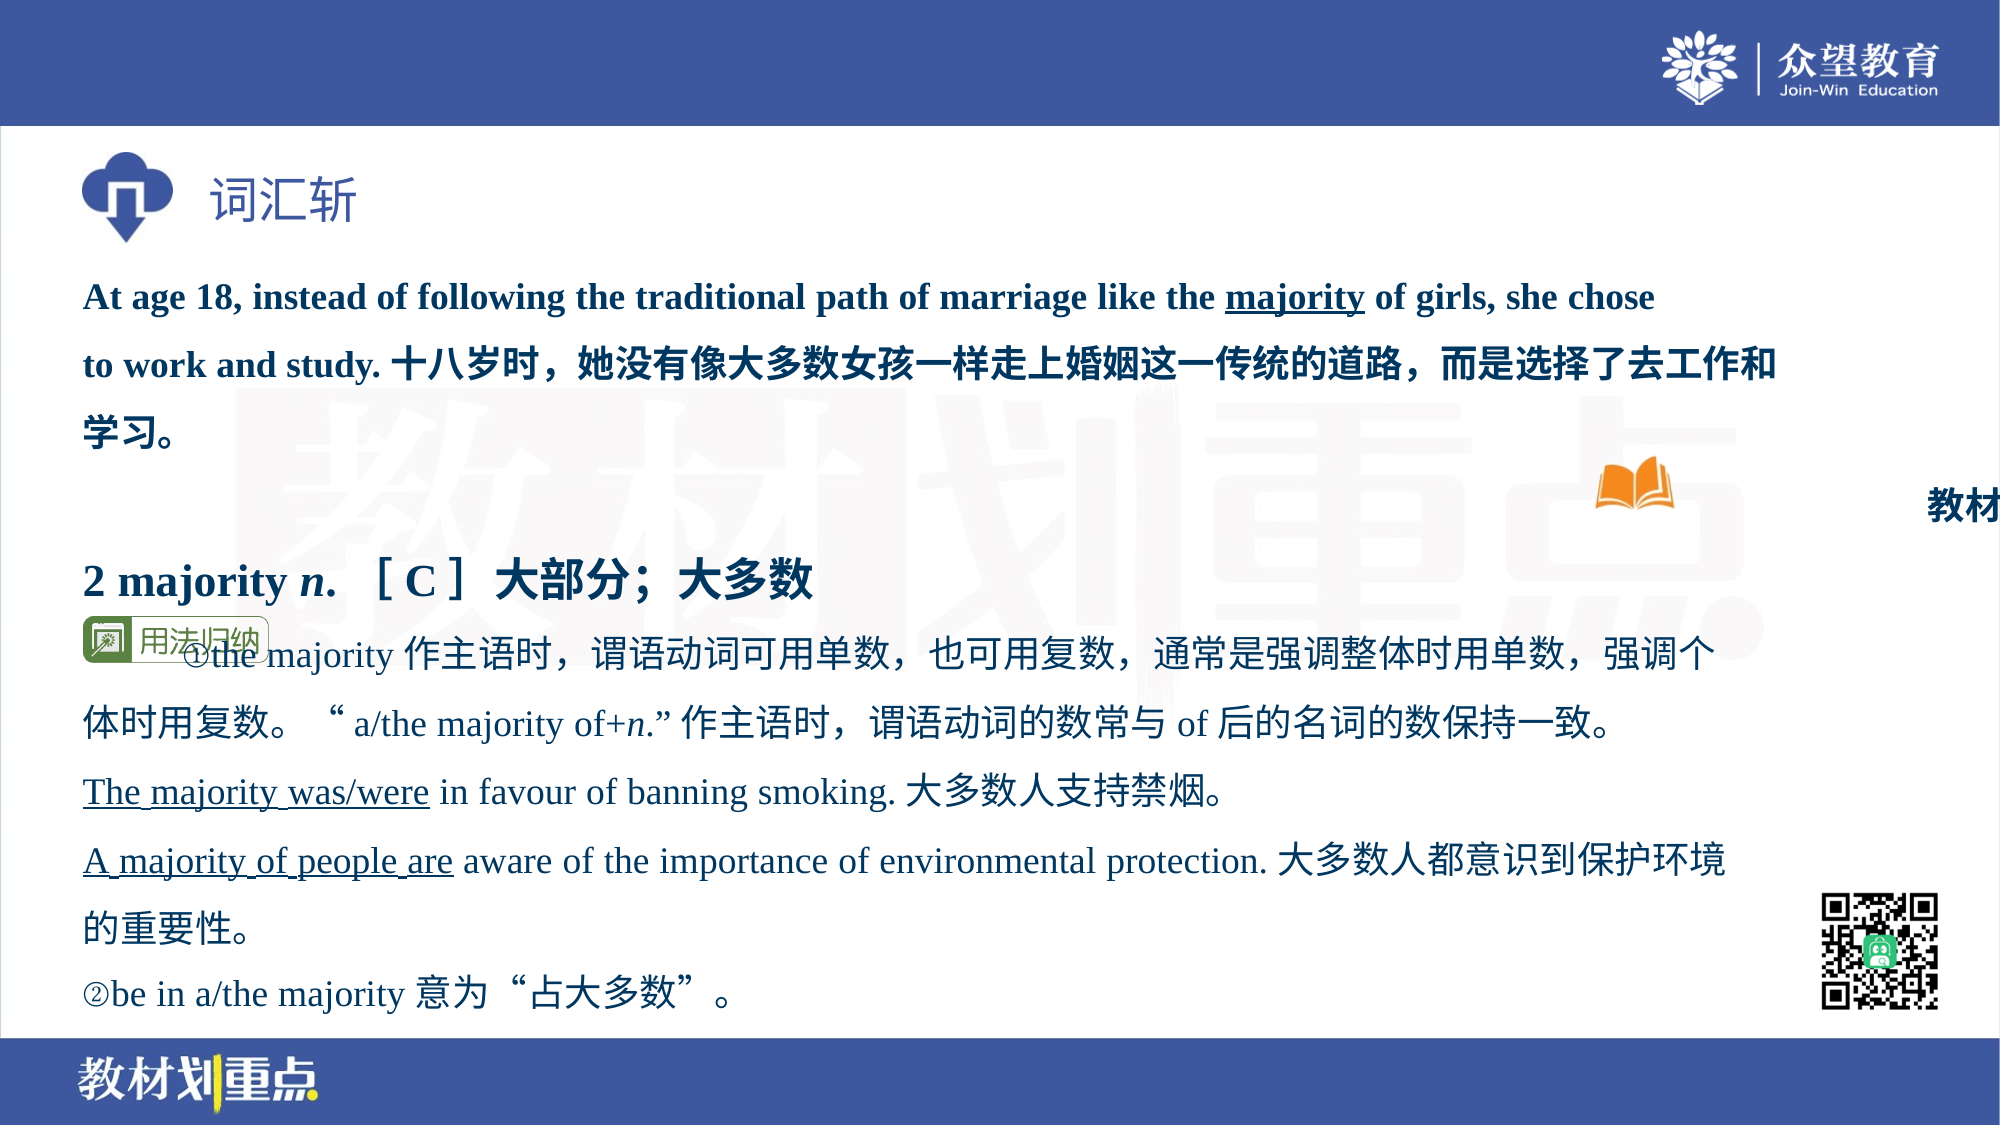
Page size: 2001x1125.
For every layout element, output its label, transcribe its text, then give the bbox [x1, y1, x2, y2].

text_box 2 majority n.［C］大部分；大多数 [82, 524, 1817, 605]
text_box At age 18, instead of following the traditional path of marriage like the majority of girls, she chose to work and study.十八岁时，她没有像大多数女孩一样走上婚姻这一传统的道路，而是选择了去工作和 学习。 教材P16 [82, 248, 1817, 519]
picture [0, 0, 2000, 1125]
text_box ①the majority作主语时，谓语动词可用单数，也可用复数，通常是强调整体时用单数，强调个 体时用复数。“a/the majority of+n.”作主语时，谓语动词的数常与of后的名词的数保持一致。 The majority was/were in favour of banning smoking.大多数人支持禁烟。 A majority of people are aware of the importance of environmental protection.大多数人都意识到保护环境 的重要性。 ②be in a/the majority意为“占大多数”。 [82, 605, 1817, 1008]
